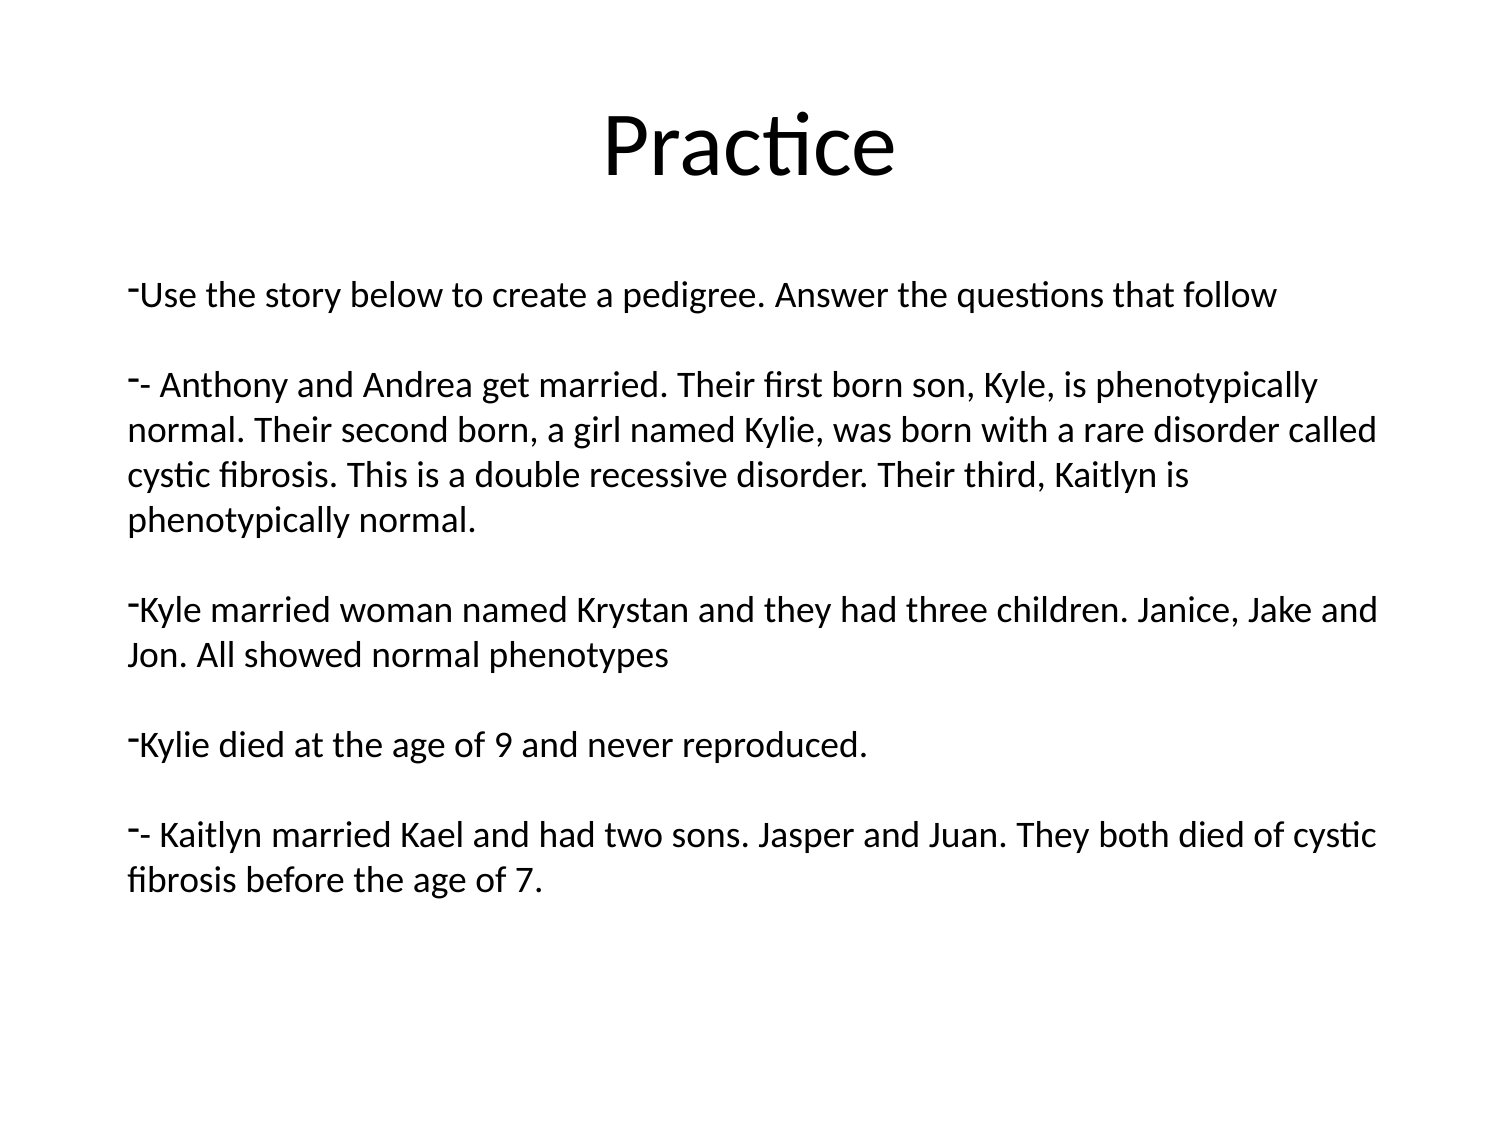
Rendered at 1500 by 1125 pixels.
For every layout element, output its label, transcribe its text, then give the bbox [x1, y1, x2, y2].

text_box Use the story below to create a pedigree. Answer the questions that follow - Anthony and Andrea get married. Their first born son, Kyle, is phenotypically normal. Their second born, a girl named Kylie, was born with a rare disorder called cystic fibrosis. This is a double recessive disorder. Their third, Kaitlyn is phenotypically normal. Kyle married woman named Krystan and they had three children. Janice, Jake and Jon. All showed normal phenotypes Kylie died at the age of 9 and never reproduced. - Kaitlyn married Kael and had two sons. Jasper and Juan. They both died of cystic fibrosis before the age of 7. [112, 262, 1400, 998]
title Practice [75, 45, 1425, 233]
